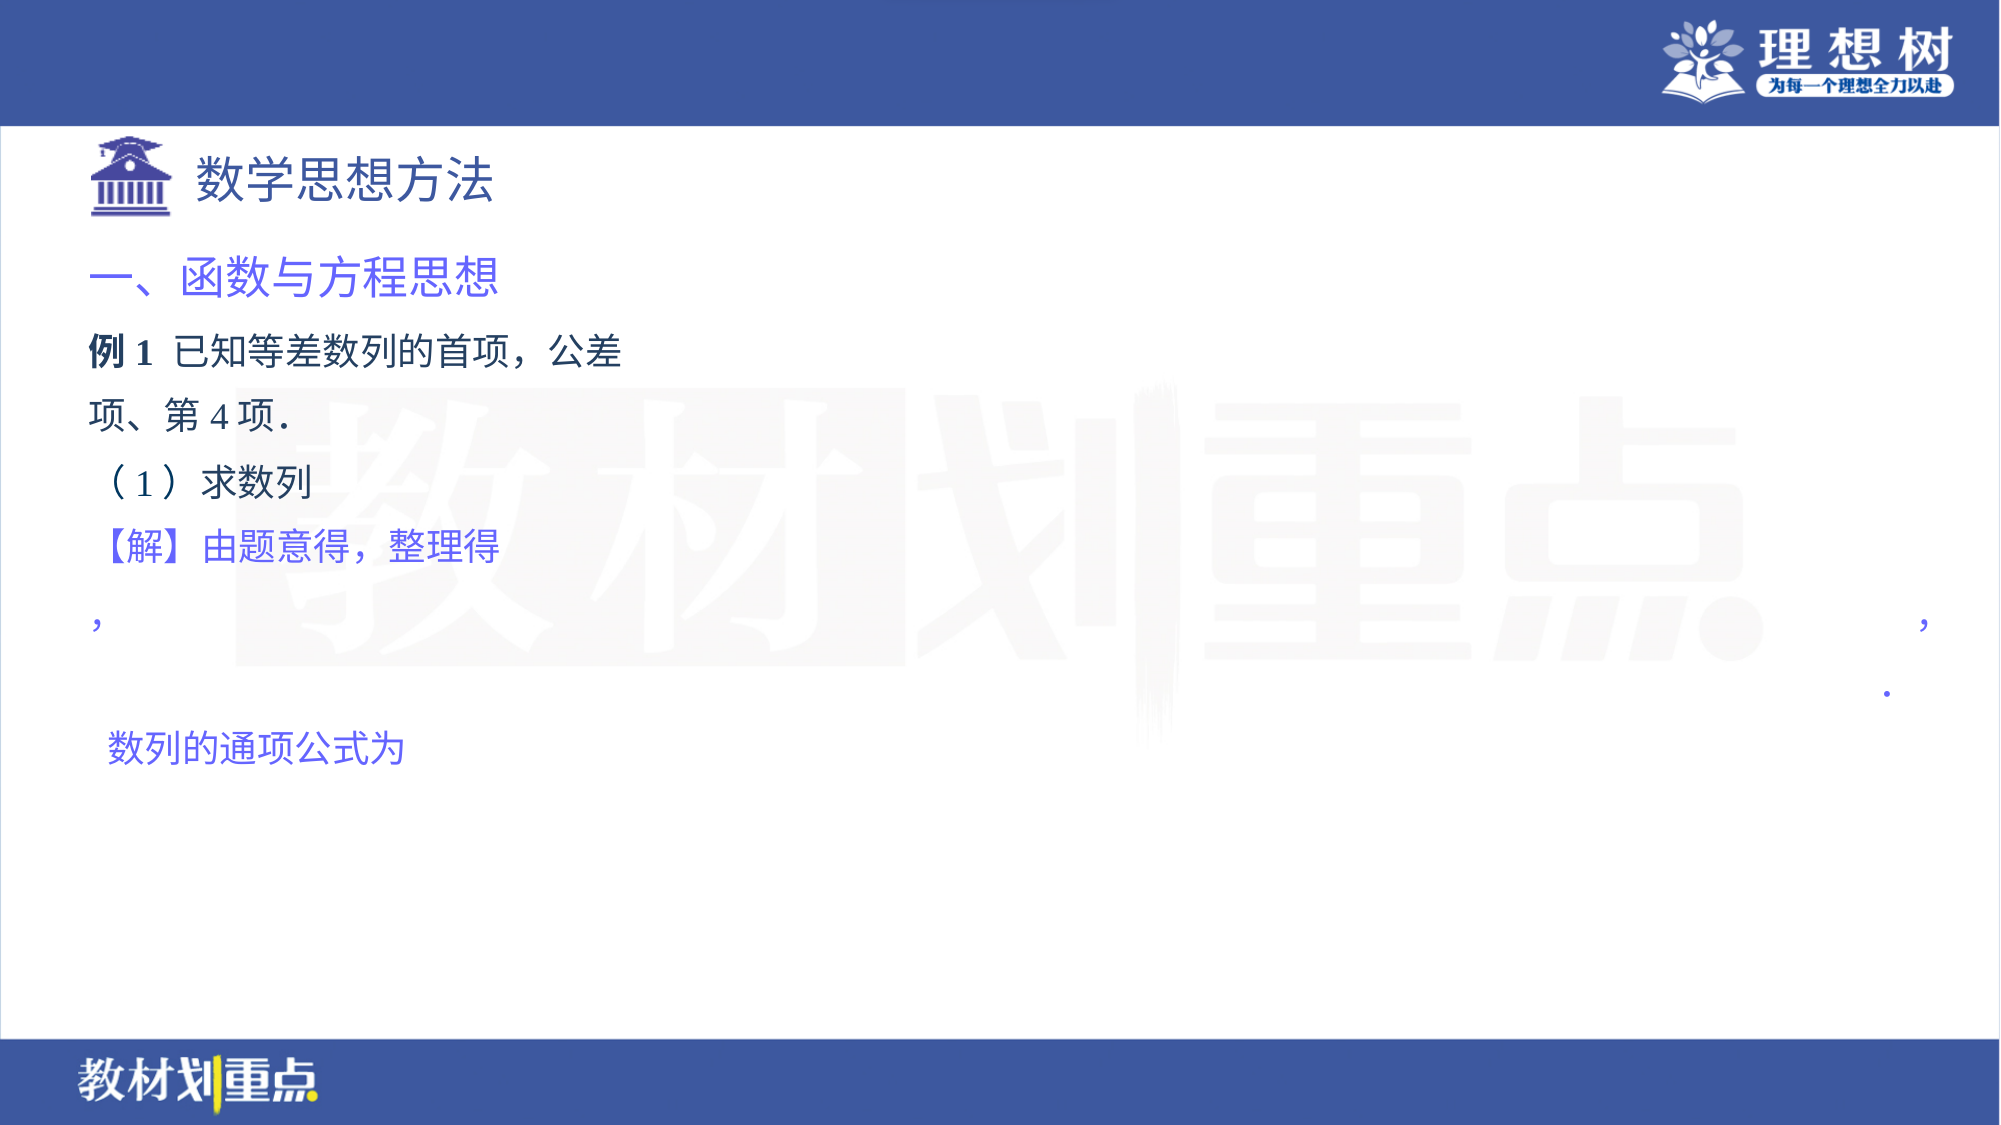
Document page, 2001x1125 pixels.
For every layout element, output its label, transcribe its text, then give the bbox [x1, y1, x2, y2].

text_box 一、函数与方程思想 [88, 222, 1911, 362]
picture [0, 0, 2000, 1125]
text_box 数学思想方法 [194, 135, 726, 222]
